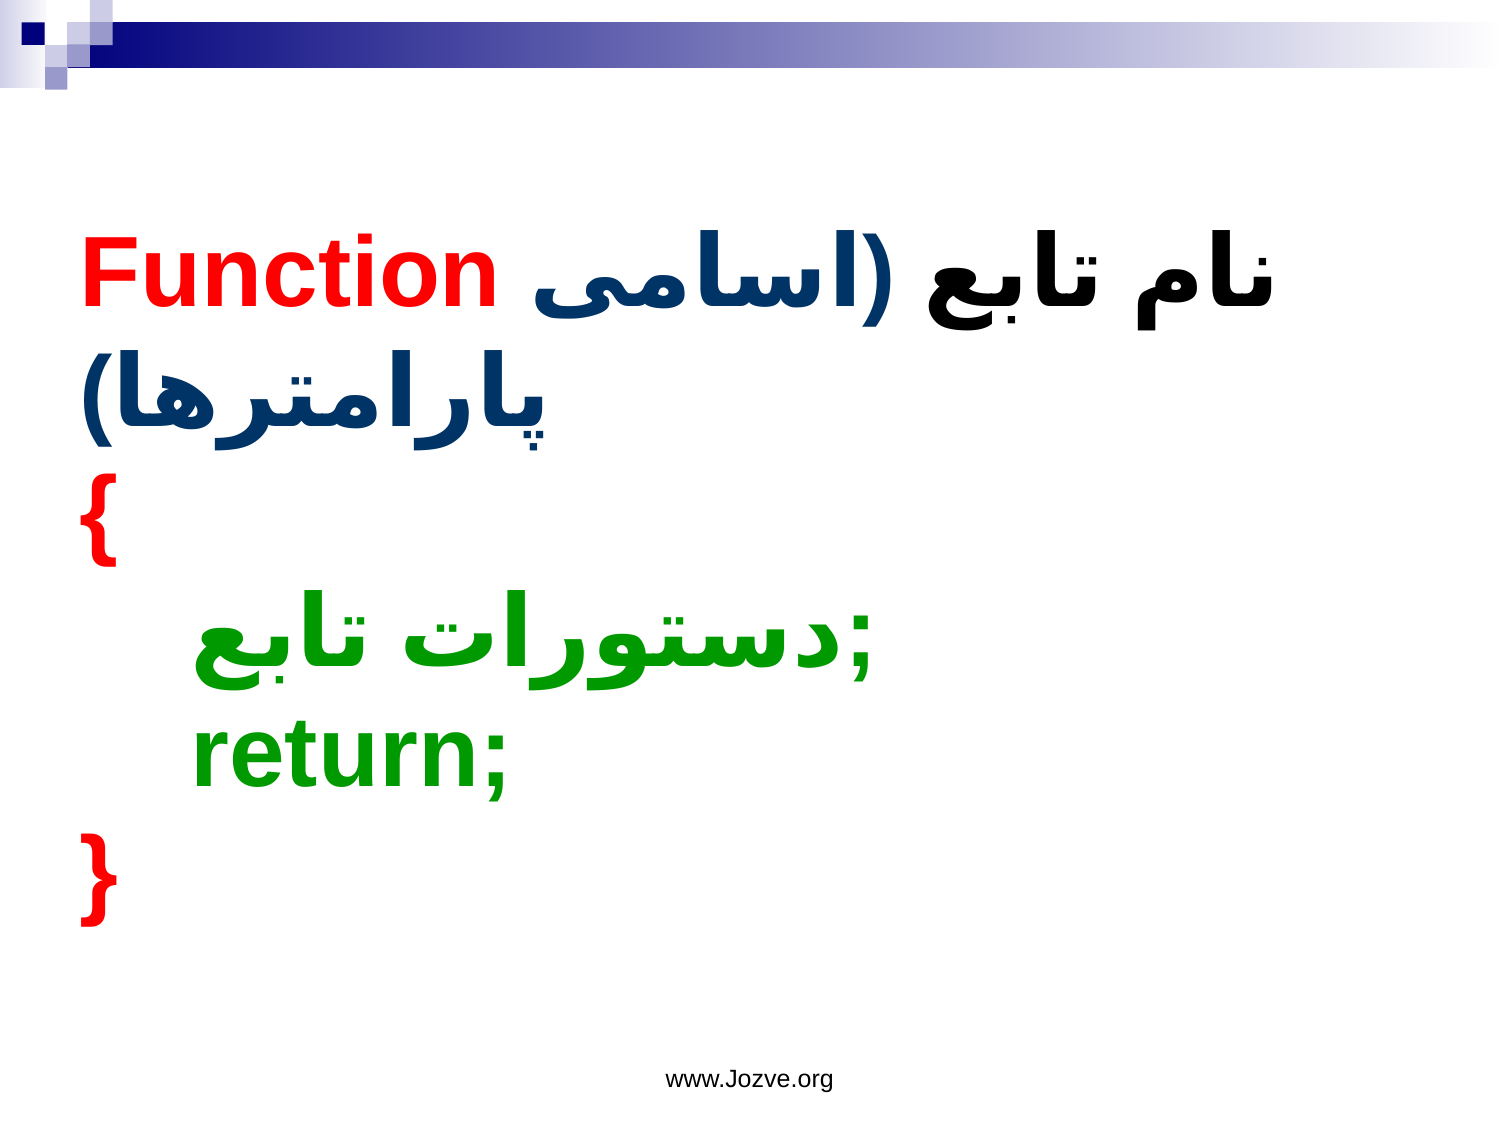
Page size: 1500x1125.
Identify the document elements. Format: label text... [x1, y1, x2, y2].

footer www.Jozve.org [512, 1024, 988, 1101]
title Function نام تابع (اسامی پارامترها) { دستورات تابع; return; } [64, 74, 1426, 1059]
